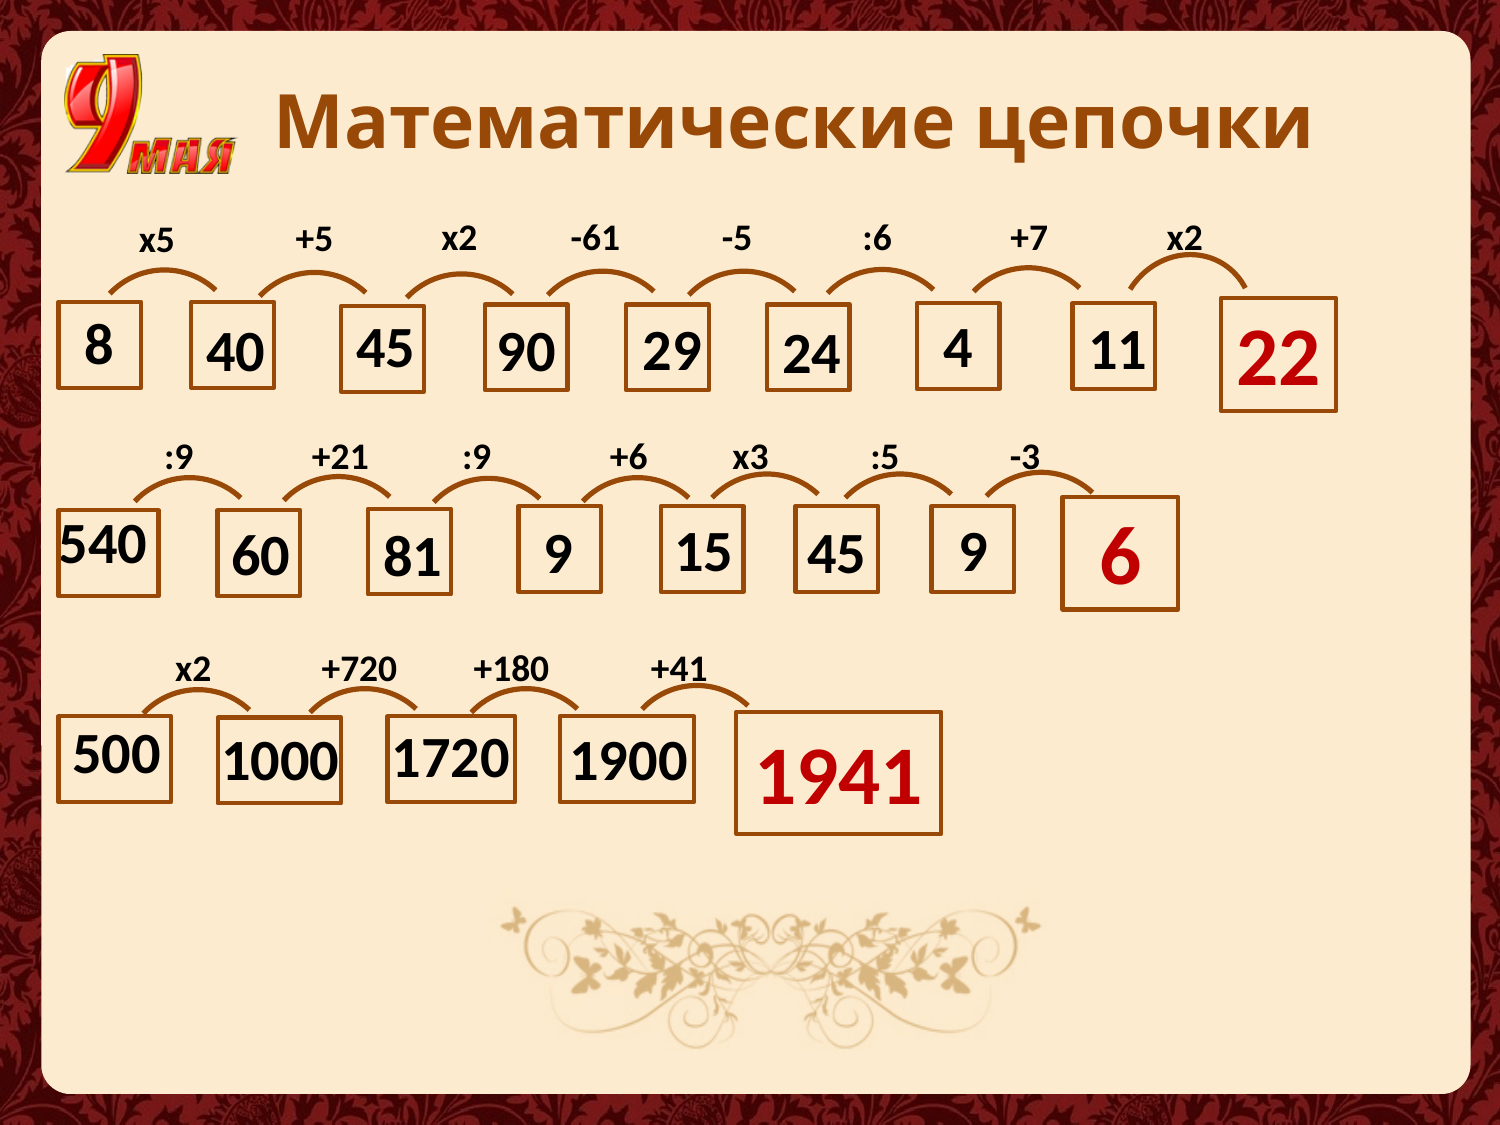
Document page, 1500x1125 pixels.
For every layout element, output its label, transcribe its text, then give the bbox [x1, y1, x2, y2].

text_box 9 [943, 505, 1003, 591]
text_box [406, 273, 514, 349]
text_box х2 -61 -5 :6 +7 х2 [409, 205, 1265, 266]
text_box [215, 526, 302, 598]
text_box [283, 485, 391, 552]
text_box 500 [44, 288, 1377, 793]
text_box [915, 301, 1002, 391]
text_box [142, 697, 250, 765]
text_box [985, 485, 1093, 548]
text_box [929, 504, 1016, 594]
text_box 29 [627, 304, 717, 390]
text_box 40 [191, 305, 290, 391]
text_box 1720 [376, 712, 525, 797]
text_box [558, 800, 696, 804]
text_box :9 +21 :9 +6 х3 :5 -3 [123, 424, 1114, 485]
text_box 15 [659, 505, 749, 591]
text_box х2 +720 +180 +41 [160, 636, 901, 697]
text_box [385, 797, 517, 804]
text_box Математические цепочки [258, 66, 1456, 172]
text_box [782, 302, 841, 307]
text_box [134, 485, 242, 553]
text_box [339, 321, 426, 394]
text_box 60 [216, 509, 305, 595]
text_box 90 [481, 305, 571, 391]
text_box [973, 267, 1081, 343]
text_box [56, 300, 143, 390]
text_box [1219, 296, 1338, 413]
text_box [516, 511, 603, 594]
text_box х5 [123, 208, 195, 268]
text_box [1060, 495, 1180, 612]
text_box 4 [928, 302, 988, 387]
text_box [582, 485, 690, 553]
text_box [711, 485, 819, 549]
text_box 1900 [554, 714, 703, 800]
text_box 11 [1073, 303, 1163, 389]
text_box [433, 485, 541, 554]
text_box [56, 508, 161, 598]
text_box [1070, 301, 1157, 391]
text_box 45 [341, 301, 455, 387]
text_box [547, 270, 655, 347]
text_box 1941 [739, 714, 939, 830]
picture [0, 0, 1500, 1125]
text_box [216, 800, 343, 805]
text_box 22 [1221, 294, 1336, 410]
text_box [309, 697, 417, 764]
text_box [259, 271, 367, 348]
text_box 6 [1084, 493, 1157, 609]
text_box [470, 697, 578, 764]
text_box [56, 714, 173, 804]
text_box [844, 485, 952, 549]
text_box [203, 300, 268, 305]
text_box 24 [767, 307, 857, 393]
text_box [734, 710, 943, 836]
text_box 8 [70, 298, 130, 384]
text_box [624, 322, 711, 392]
text_box [826, 268, 934, 345]
text_box 1000 [206, 714, 355, 800]
text_box +5 [280, 206, 349, 267]
text_box [1129, 266, 1247, 324]
text_box 9 [528, 507, 591, 593]
text_box 81 [368, 510, 458, 596]
text_box [688, 270, 796, 347]
text_box [641, 697, 749, 754]
text_box [109, 269, 217, 345]
text_box 45 [792, 507, 882, 593]
